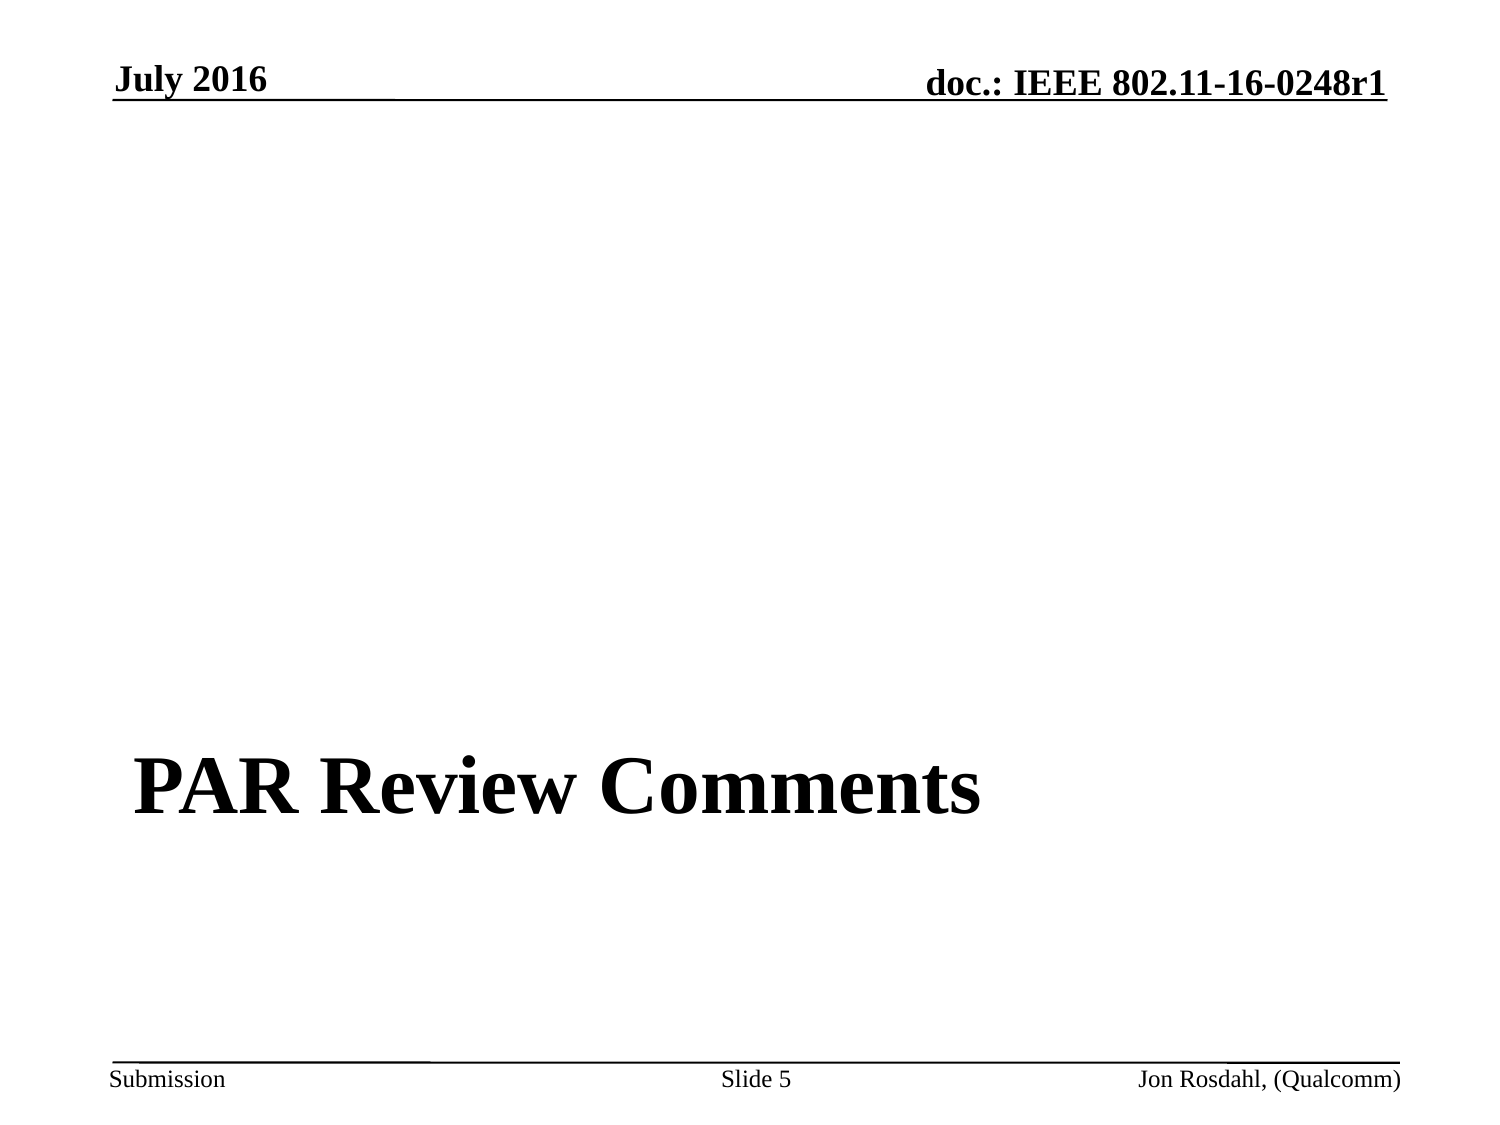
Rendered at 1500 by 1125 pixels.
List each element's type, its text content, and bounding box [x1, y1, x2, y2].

title Par Review Comments [118, 722, 1394, 947]
footer Jon Rosdahl, (Qualcomm) [878, 1061, 1402, 1093]
slide_number Slide 5 [712, 1061, 800, 1123]
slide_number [114, 54, 423, 100]
